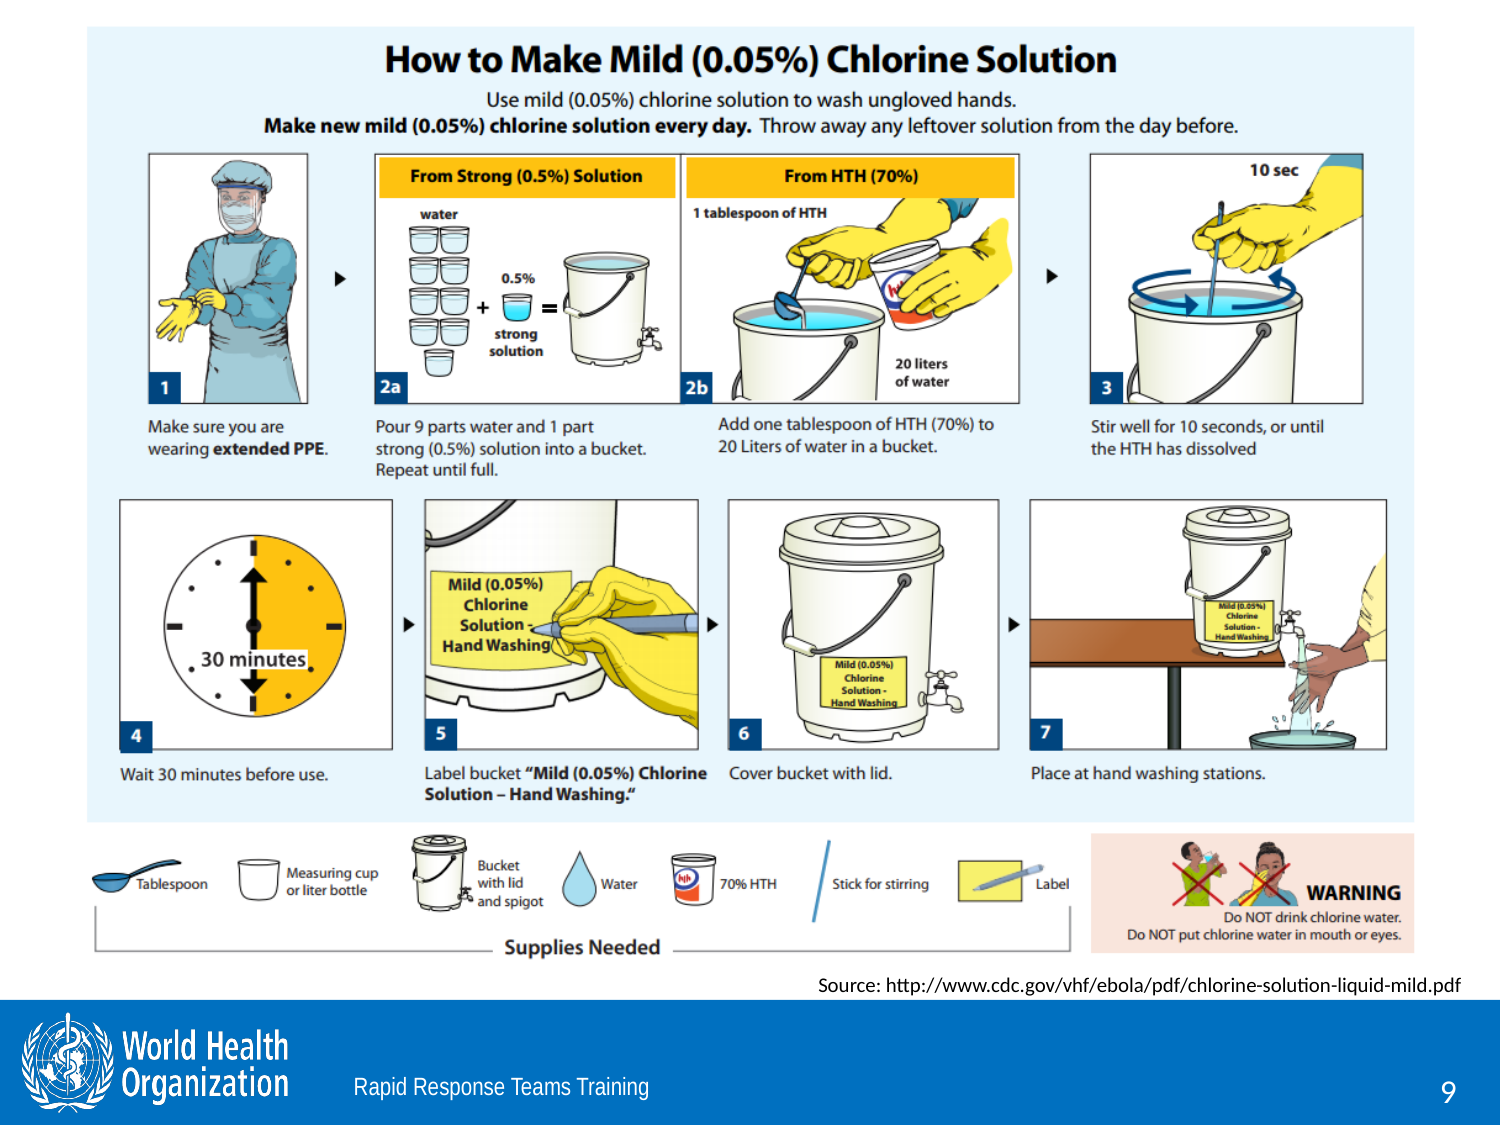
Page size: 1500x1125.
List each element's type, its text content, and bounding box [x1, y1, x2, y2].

picture [21, 1012, 288, 1113]
picture [76, 18, 1421, 965]
text_box Source: http://www.cdc.gov/vhf/ebola/pdf/chlorine-solution-liquid-mild.pdf [726, 964, 1477, 1004]
